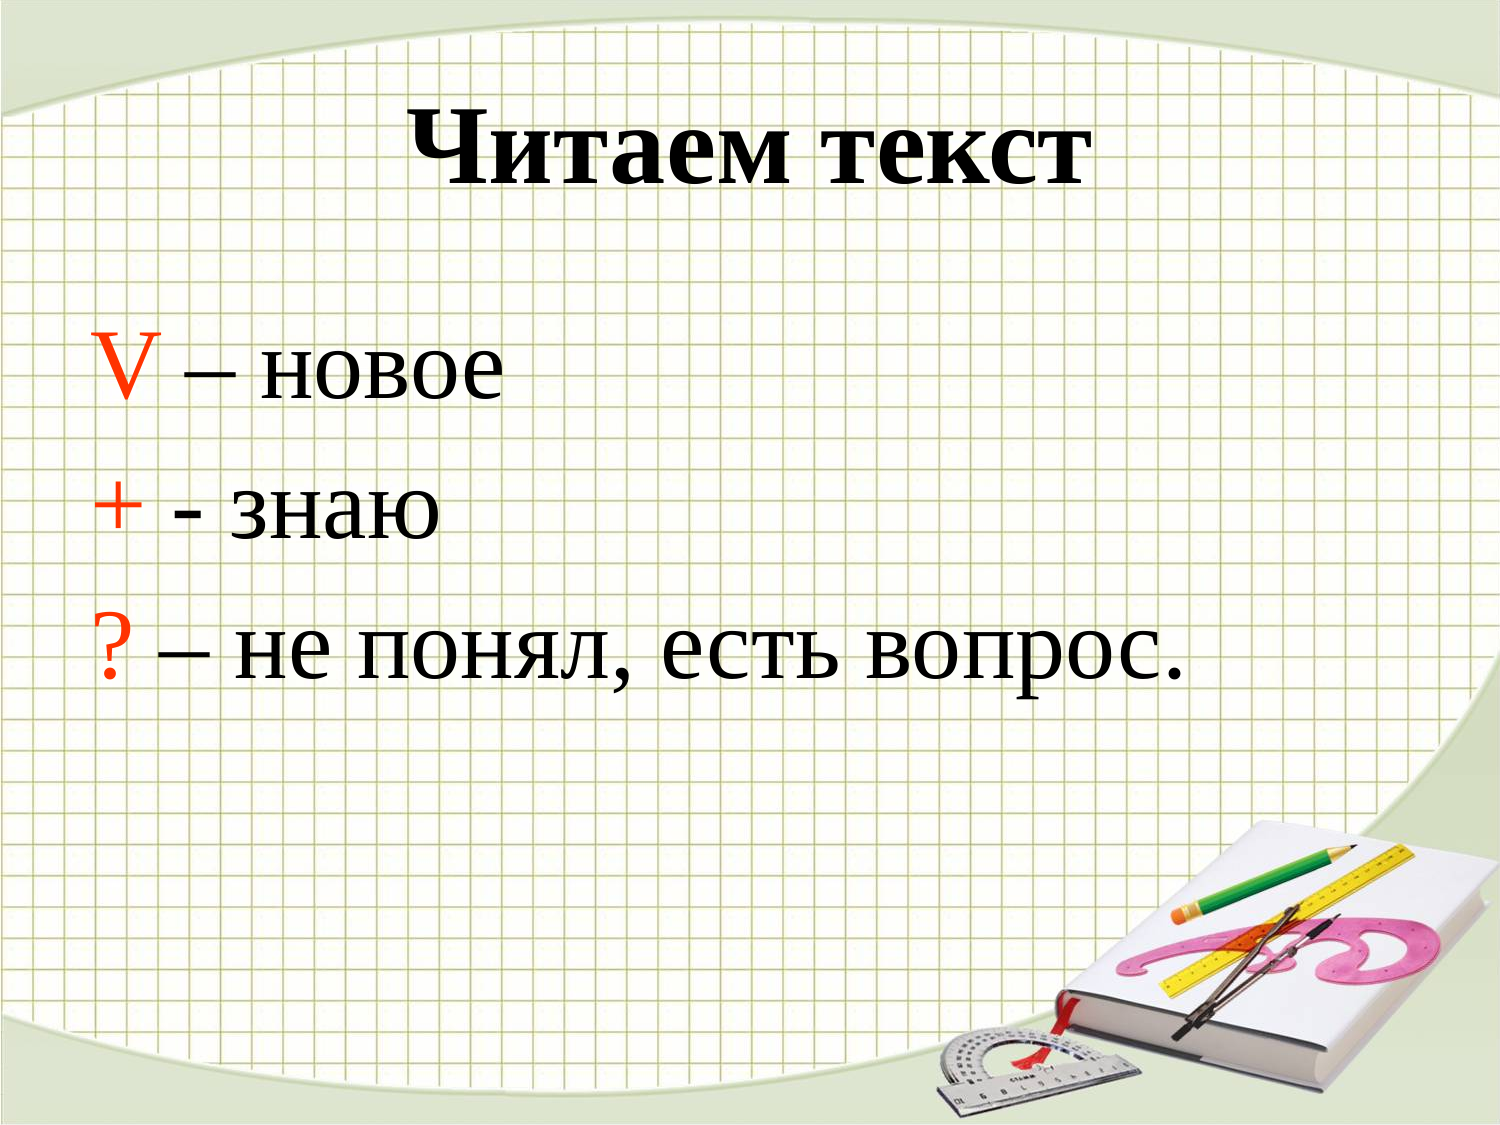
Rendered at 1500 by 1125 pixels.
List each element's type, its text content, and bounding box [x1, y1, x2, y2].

list V – новое + - знаю ? – не понял, есть вопрос. [75, 290, 1425, 1005]
picture [0, 0, 1500, 1125]
title Читаем текст [75, 45, 1425, 233]
